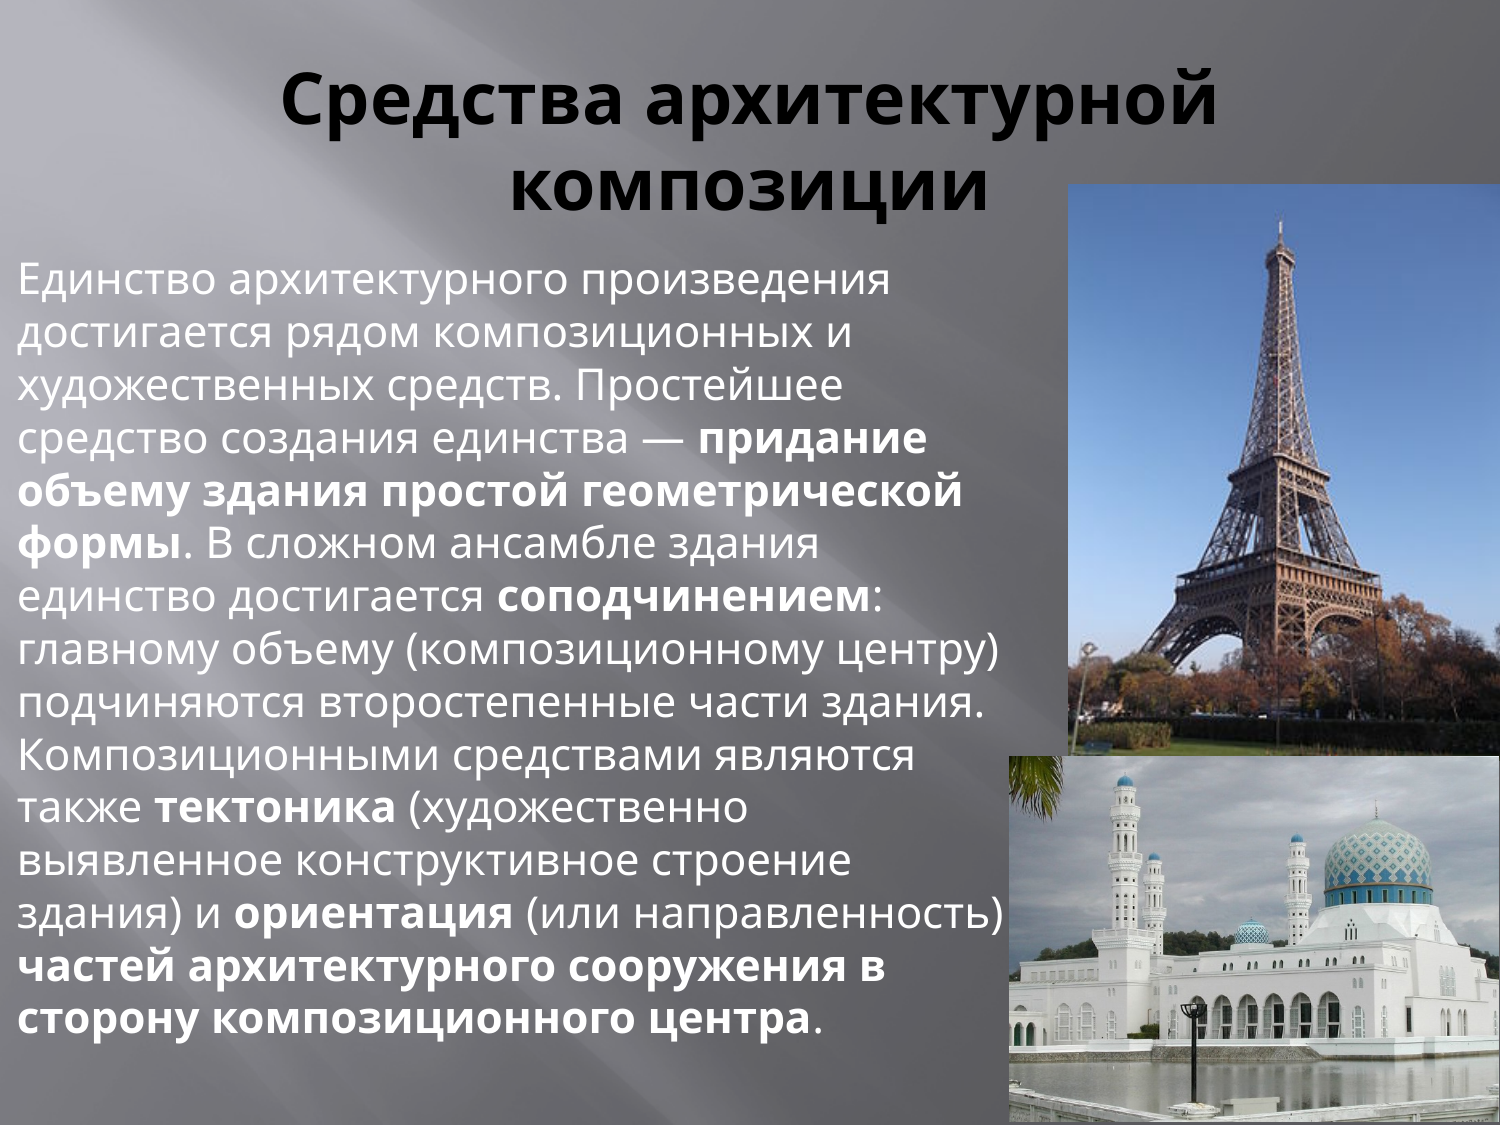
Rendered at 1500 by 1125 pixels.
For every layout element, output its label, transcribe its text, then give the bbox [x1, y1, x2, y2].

title Средства архитектурной композиции [75, 45, 1425, 233]
list Единство архитектурного произведения достигается рядом композиционных и художественных средств. Простейшее средство создания единства — придание объему здания простой геометрической формы. В сложном ансамбле здания единство достигается соподчинением: главному объему (композиционному центру) подчиняются второстепенные части здания. Композиционными средствами являются также тектоника (художественно выявленное конструктивное строение здания) и ориентация (или направленность) частей архитектурного сооружения в сторону композиционного центра. [0, 243, 1034, 1125]
picture [1009, 184, 1500, 1122]
